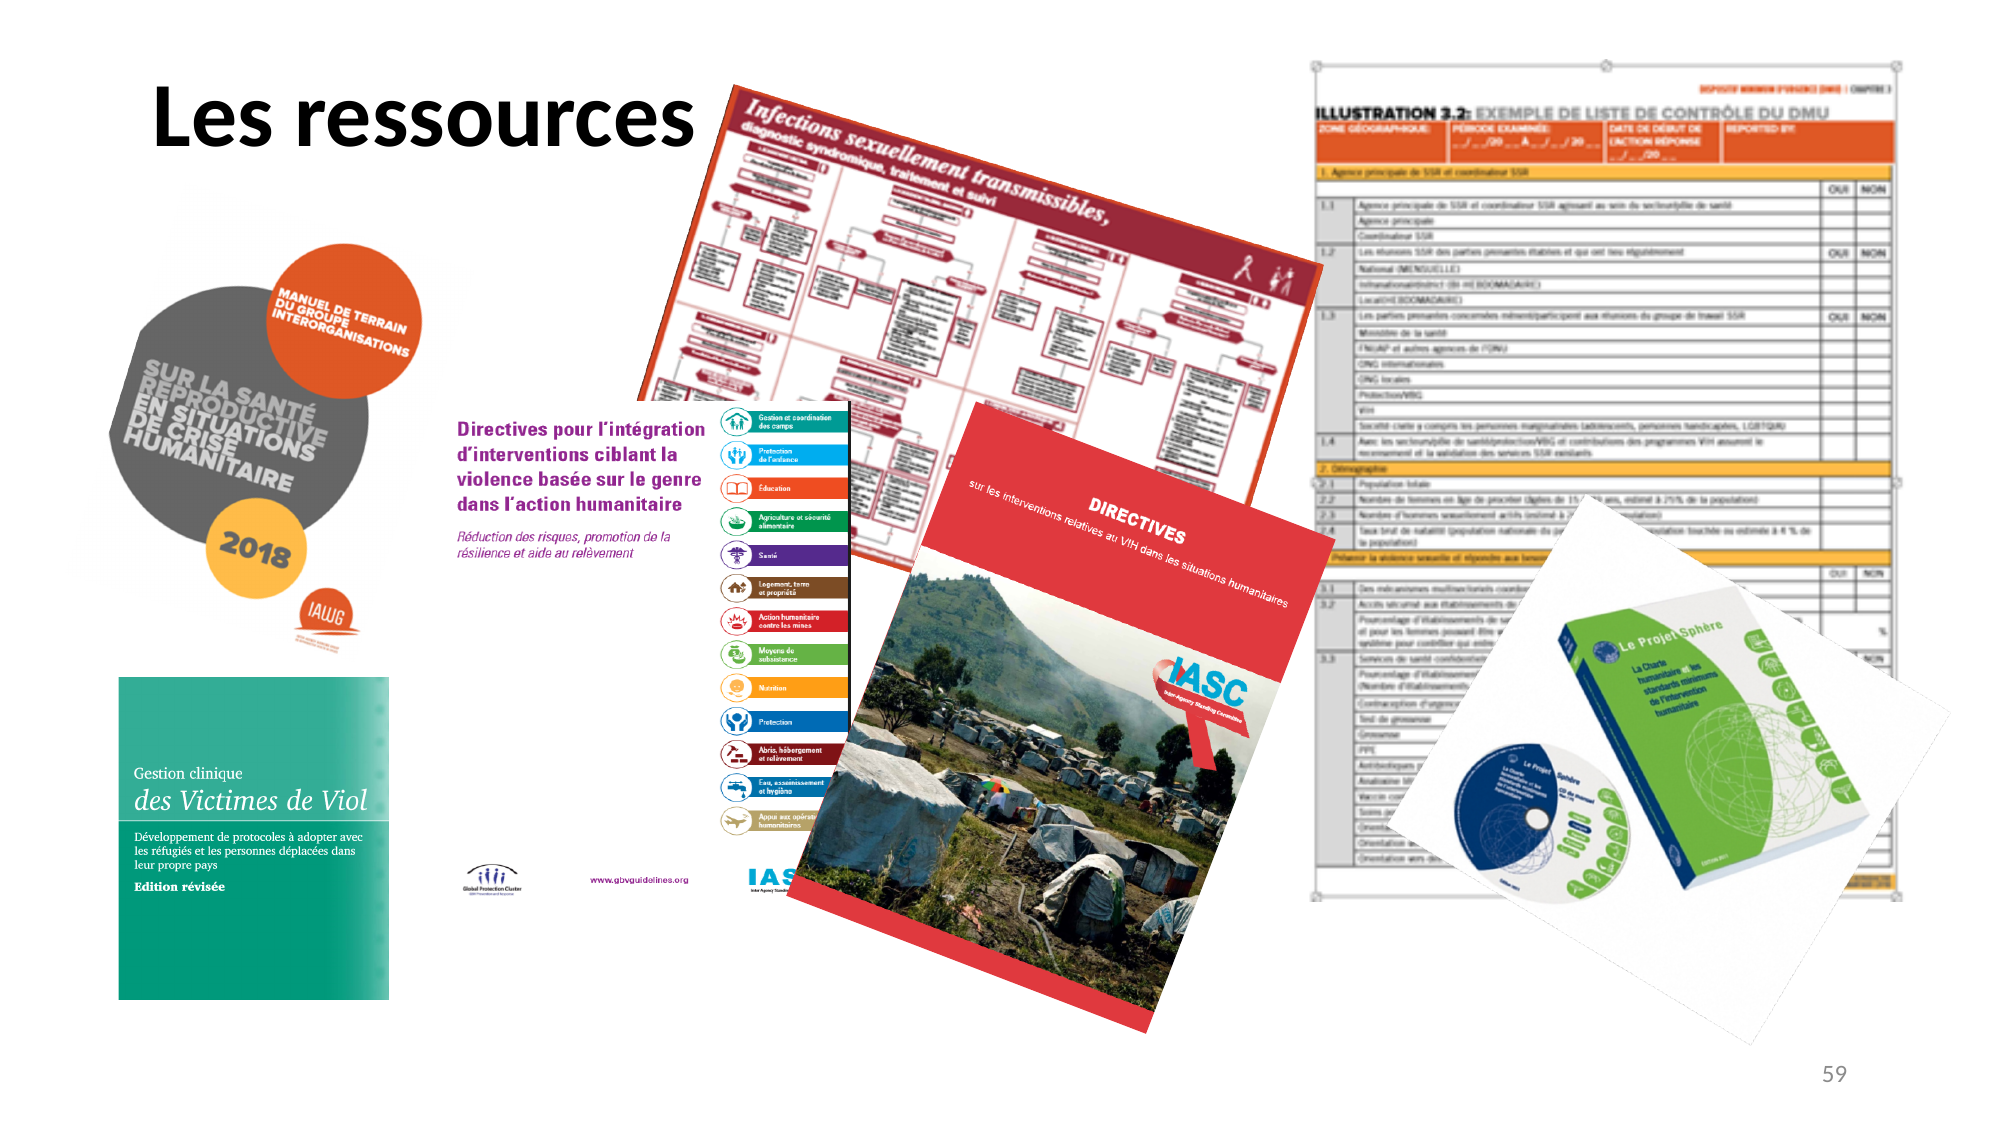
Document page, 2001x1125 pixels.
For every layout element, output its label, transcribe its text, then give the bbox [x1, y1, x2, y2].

picture [442, 59, 1983, 1081]
picture [118, 677, 389, 1000]
picture [66, 183, 473, 661]
slide_number 59 [1412, 1052, 1863, 1103]
title Les ressources [137, 59, 1301, 185]
